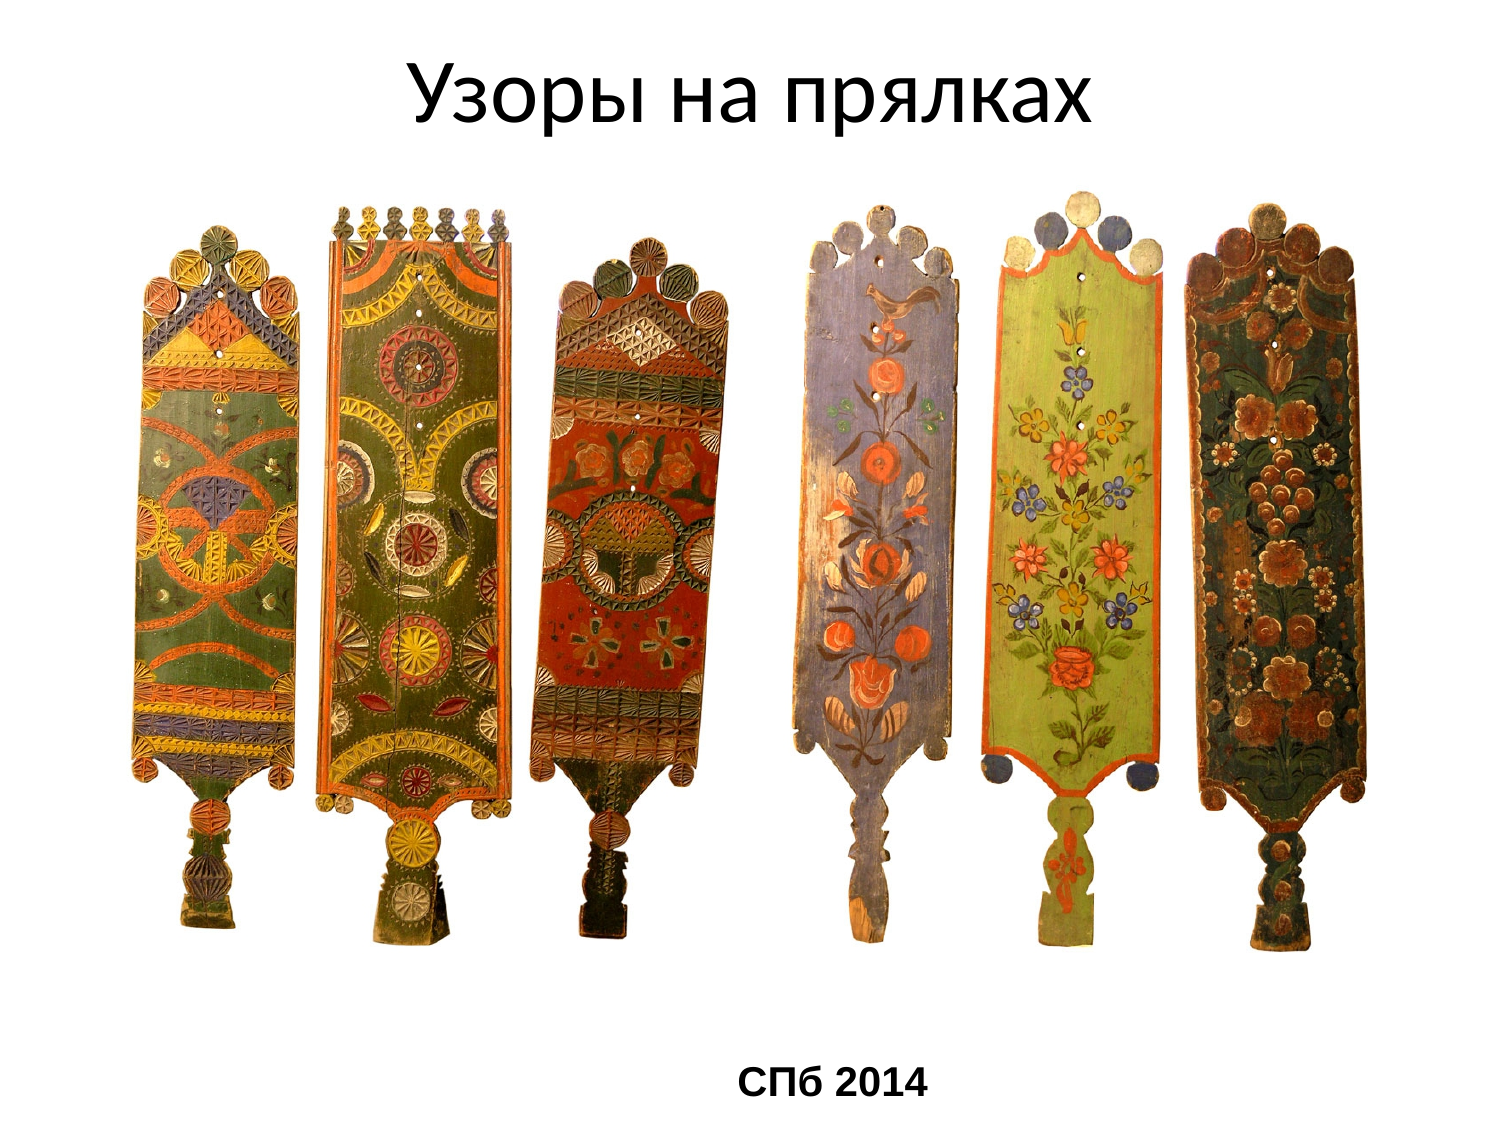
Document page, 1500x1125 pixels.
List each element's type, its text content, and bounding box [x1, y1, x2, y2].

title Узоры на прялках [75, 0, 1425, 172]
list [76, 172, 737, 962]
picture [742, 136, 1422, 965]
text_box СПб 2014 [677, 1033, 988, 1125]
